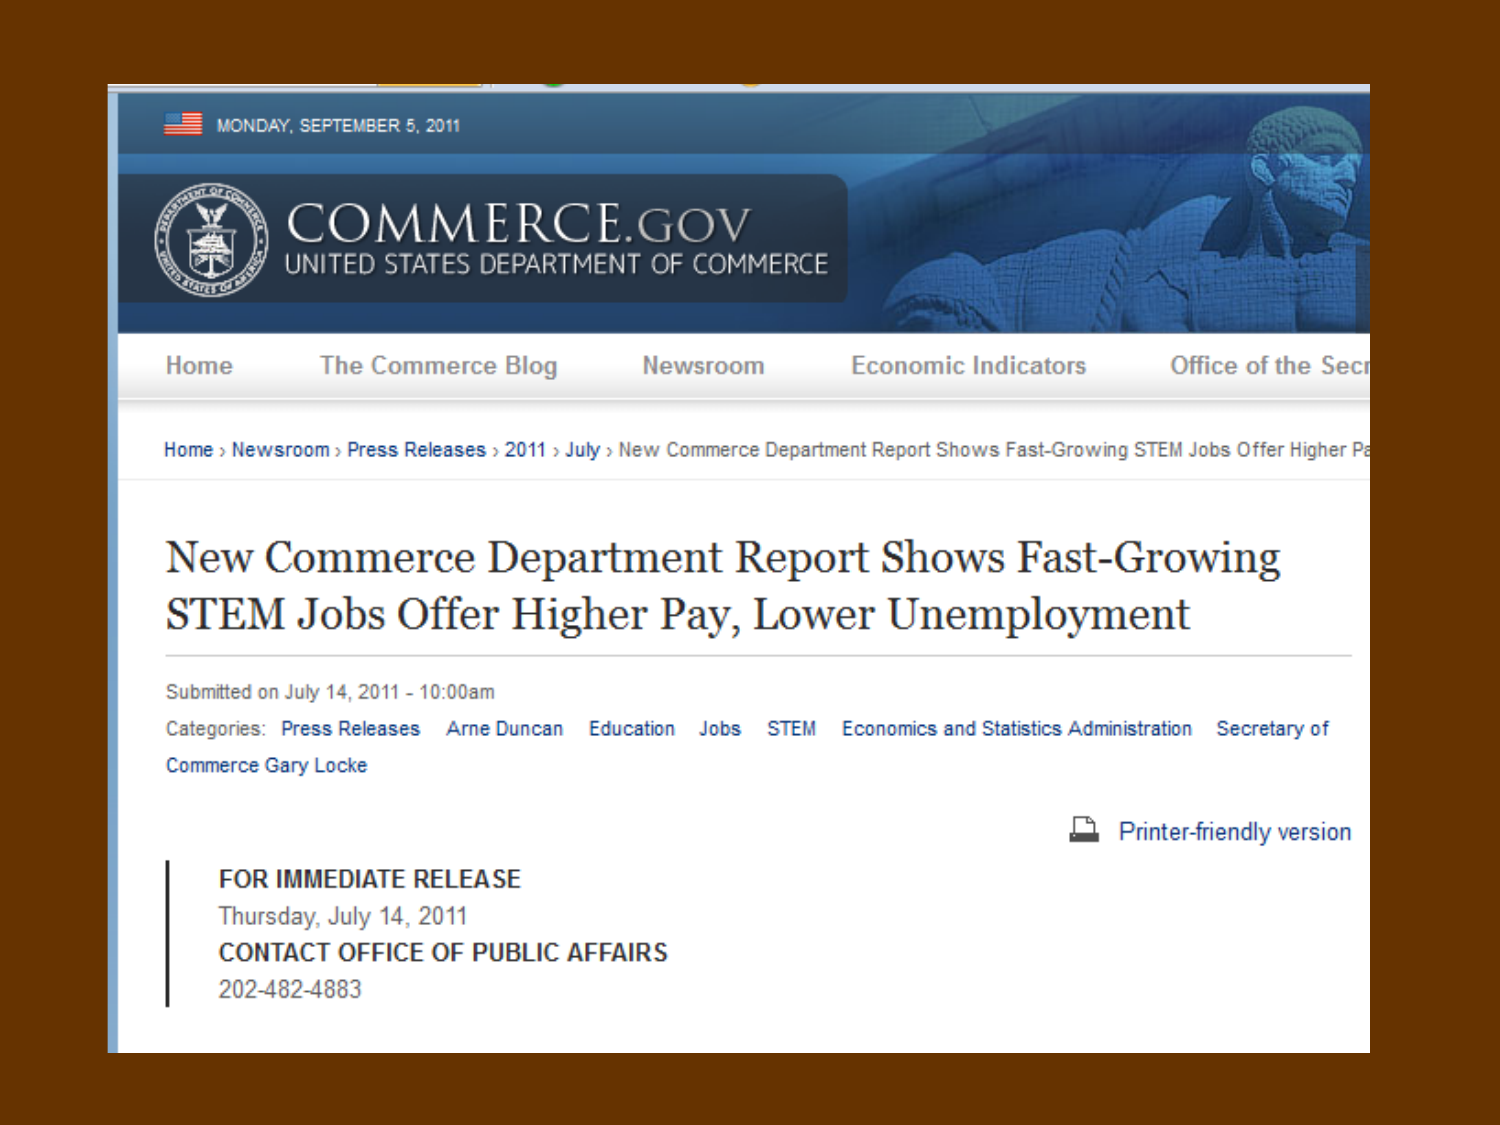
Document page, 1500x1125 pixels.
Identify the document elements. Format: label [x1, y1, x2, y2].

picture [107, 84, 1371, 1054]
